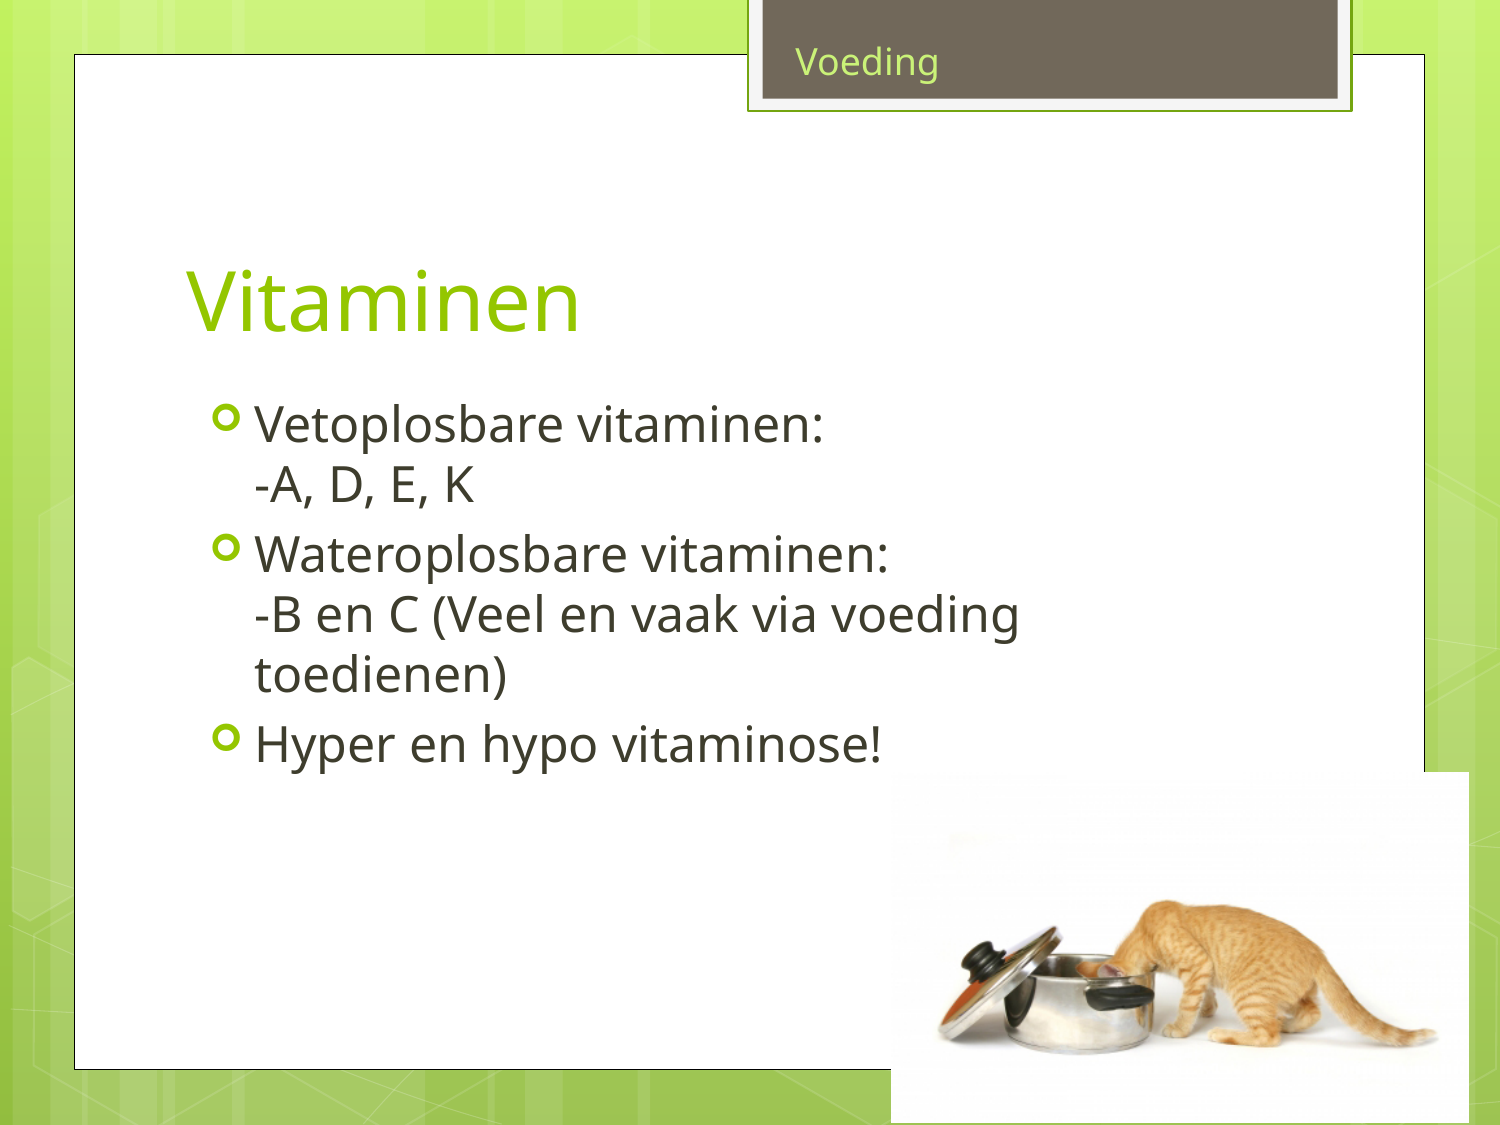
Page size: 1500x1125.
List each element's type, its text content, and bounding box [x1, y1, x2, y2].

title Vitaminen [171, 168, 1324, 357]
text_box Voeding [780, 30, 956, 91]
list Vetoplosbare vitaminen: -A, D, E, K Wateroplosbare vitaminen: -B en C (Veel en vaak via voeding toedienen) Hyper en hypo vitaminose! [183, 385, 1295, 961]
picture [891, 772, 1469, 1123]
